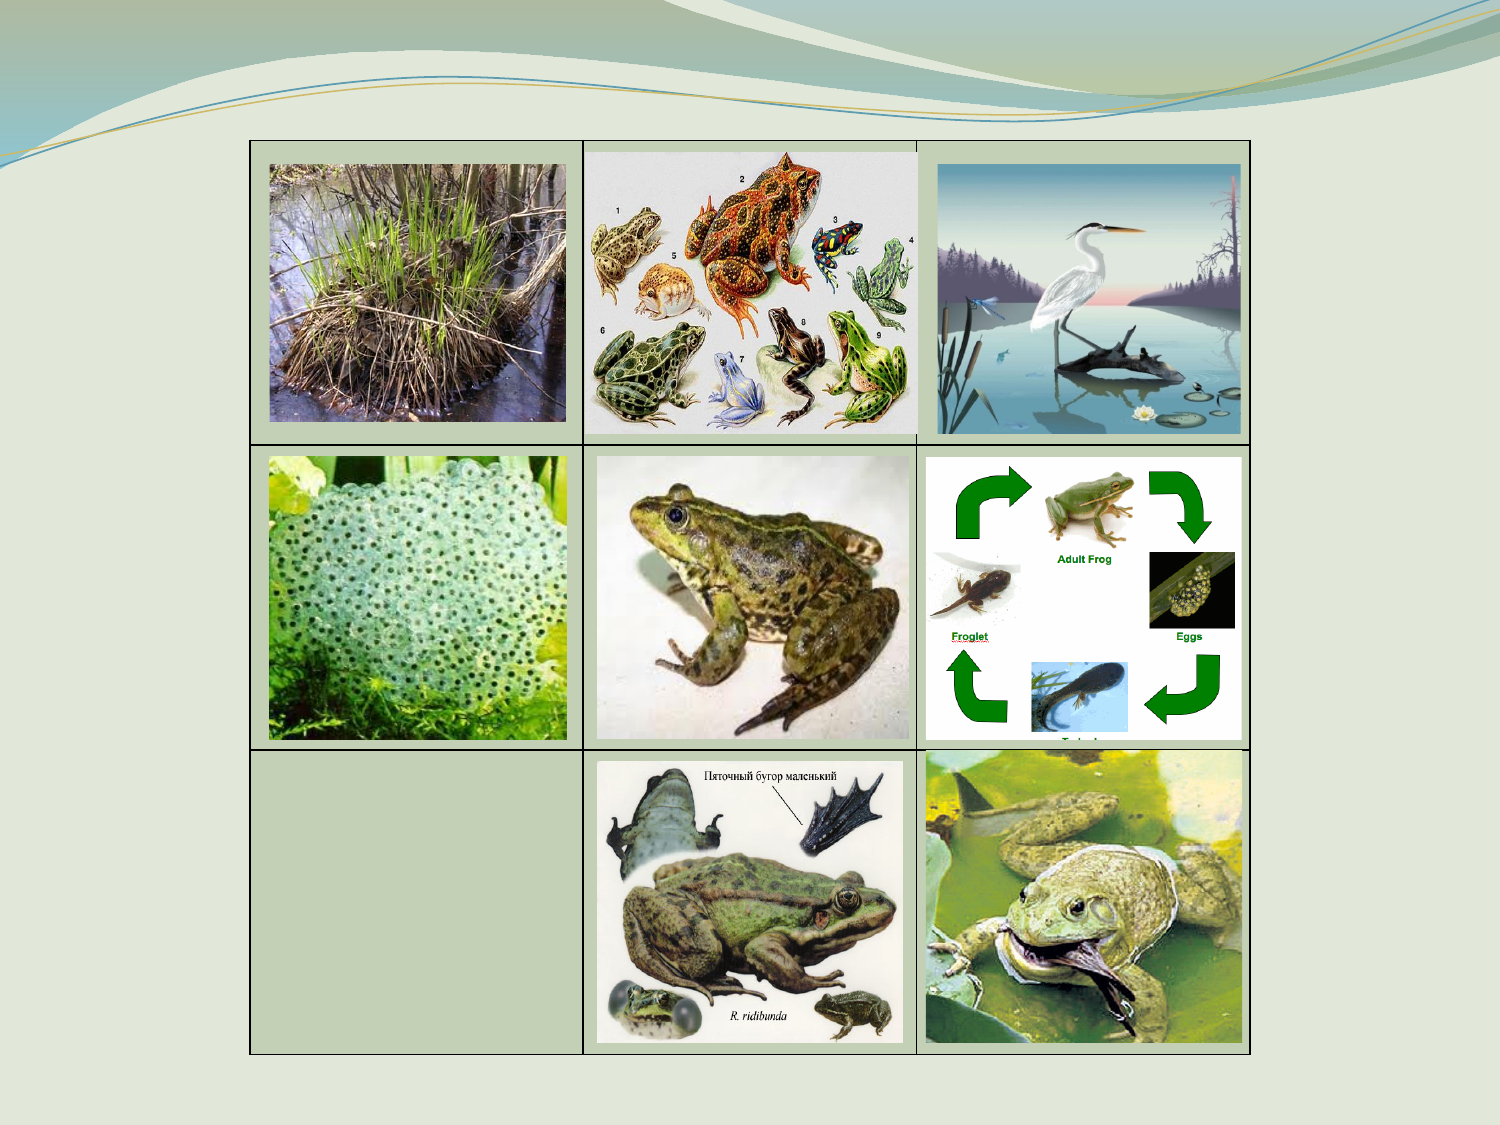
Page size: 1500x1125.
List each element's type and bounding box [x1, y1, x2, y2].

table_cell [584, 751, 916, 1054]
table_cell [251, 446, 582, 749]
picture [269, 456, 567, 740]
table_cell [251, 751, 582, 1054]
table_header [917, 141, 1249, 444]
picture [597, 761, 903, 1044]
table_header [584, 141, 916, 153]
picture [925, 749, 1243, 1044]
table_header [251, 141, 582, 444]
picture [597, 456, 910, 739]
picture [269, 163, 567, 423]
picture [585, 152, 919, 434]
picture [925, 456, 1242, 740]
picture [937, 163, 1241, 434]
table_cell [917, 751, 922, 1054]
table_cell [584, 446, 916, 749]
table_cell [917, 446, 1249, 749]
